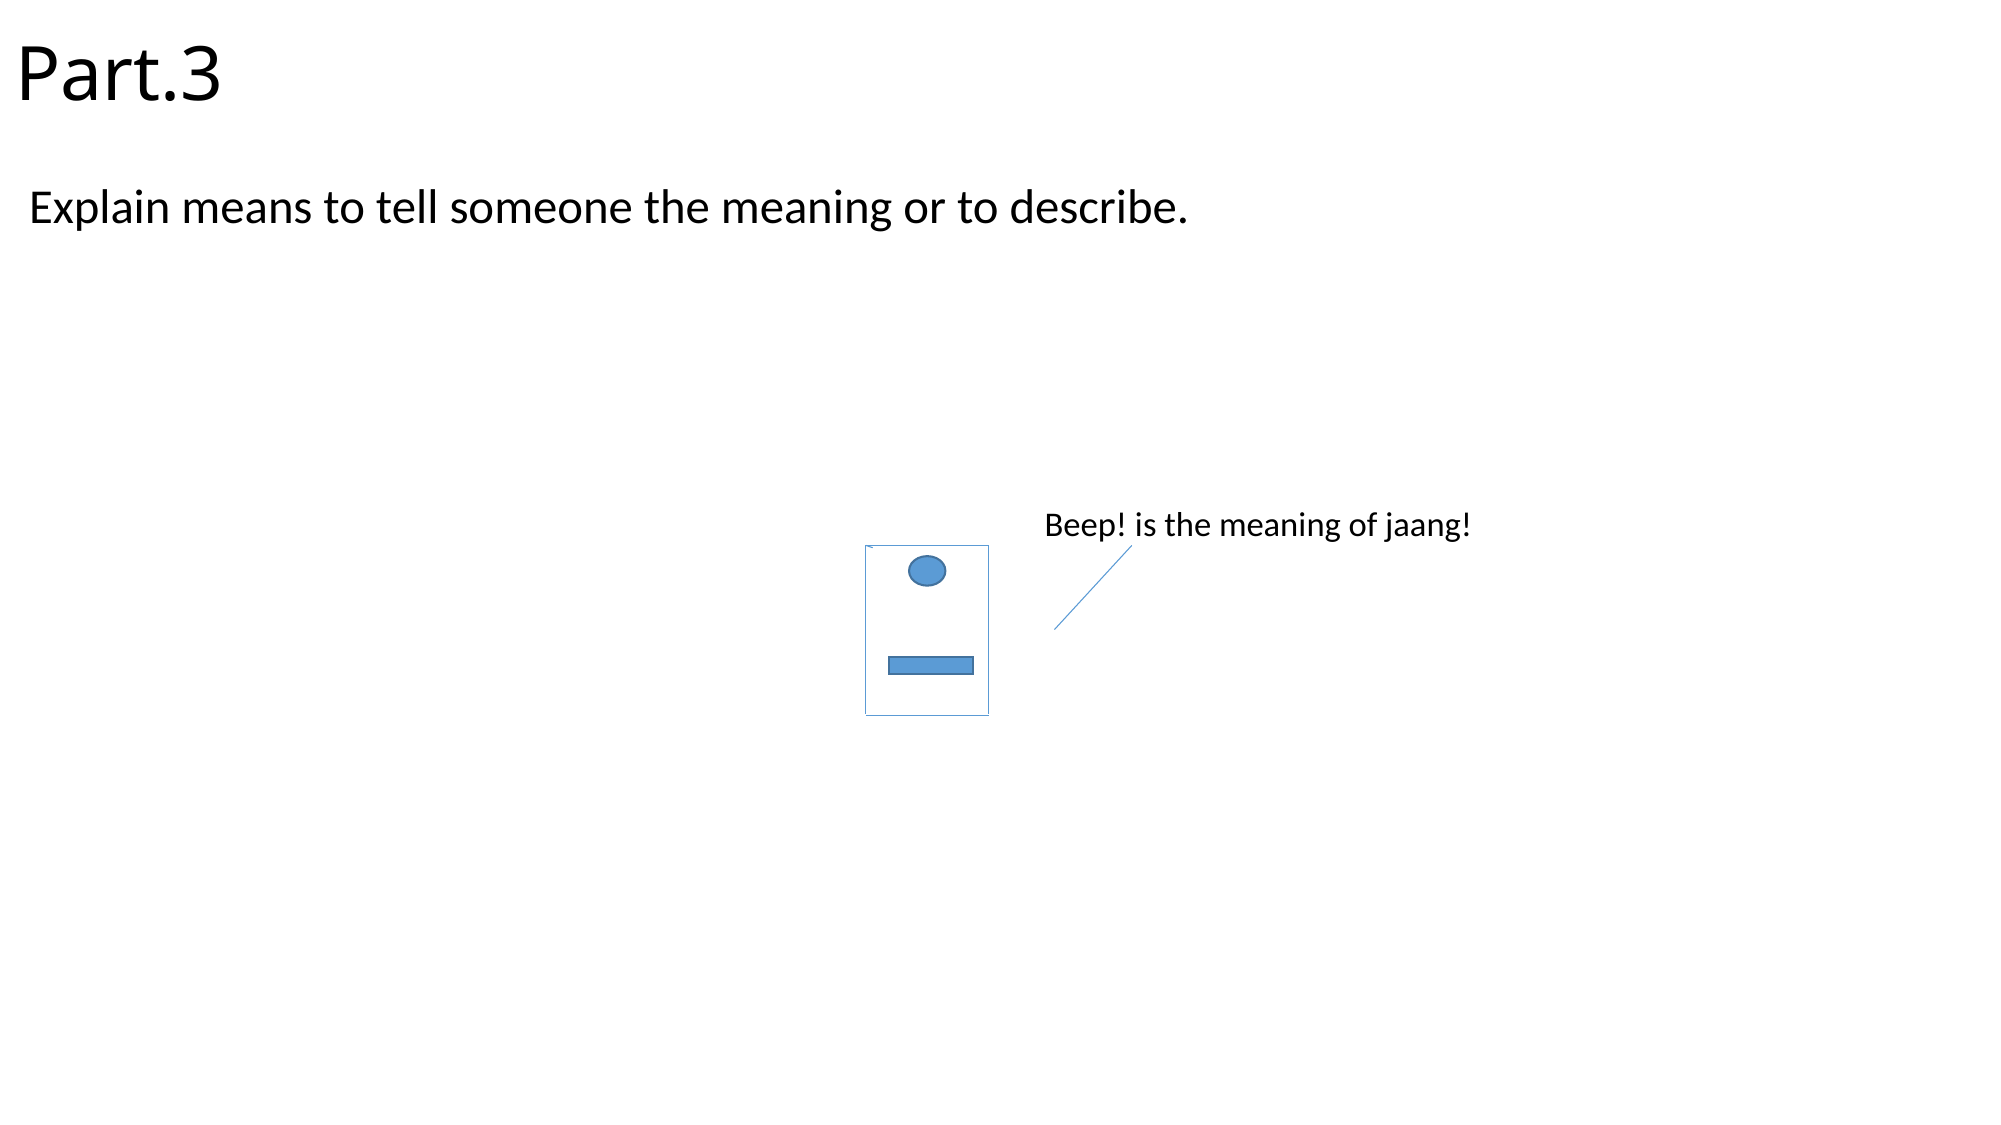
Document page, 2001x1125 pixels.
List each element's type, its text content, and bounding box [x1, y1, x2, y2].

text_box [907, 555, 947, 587]
title Part.3 [0, 0, 1725, 153]
list Explain means to tell someone the meaning or to describe. Beep! is the meaning of jaang! [14, 174, 1877, 968]
text_box [888, 656, 974, 675]
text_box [1054, 545, 1132, 630]
